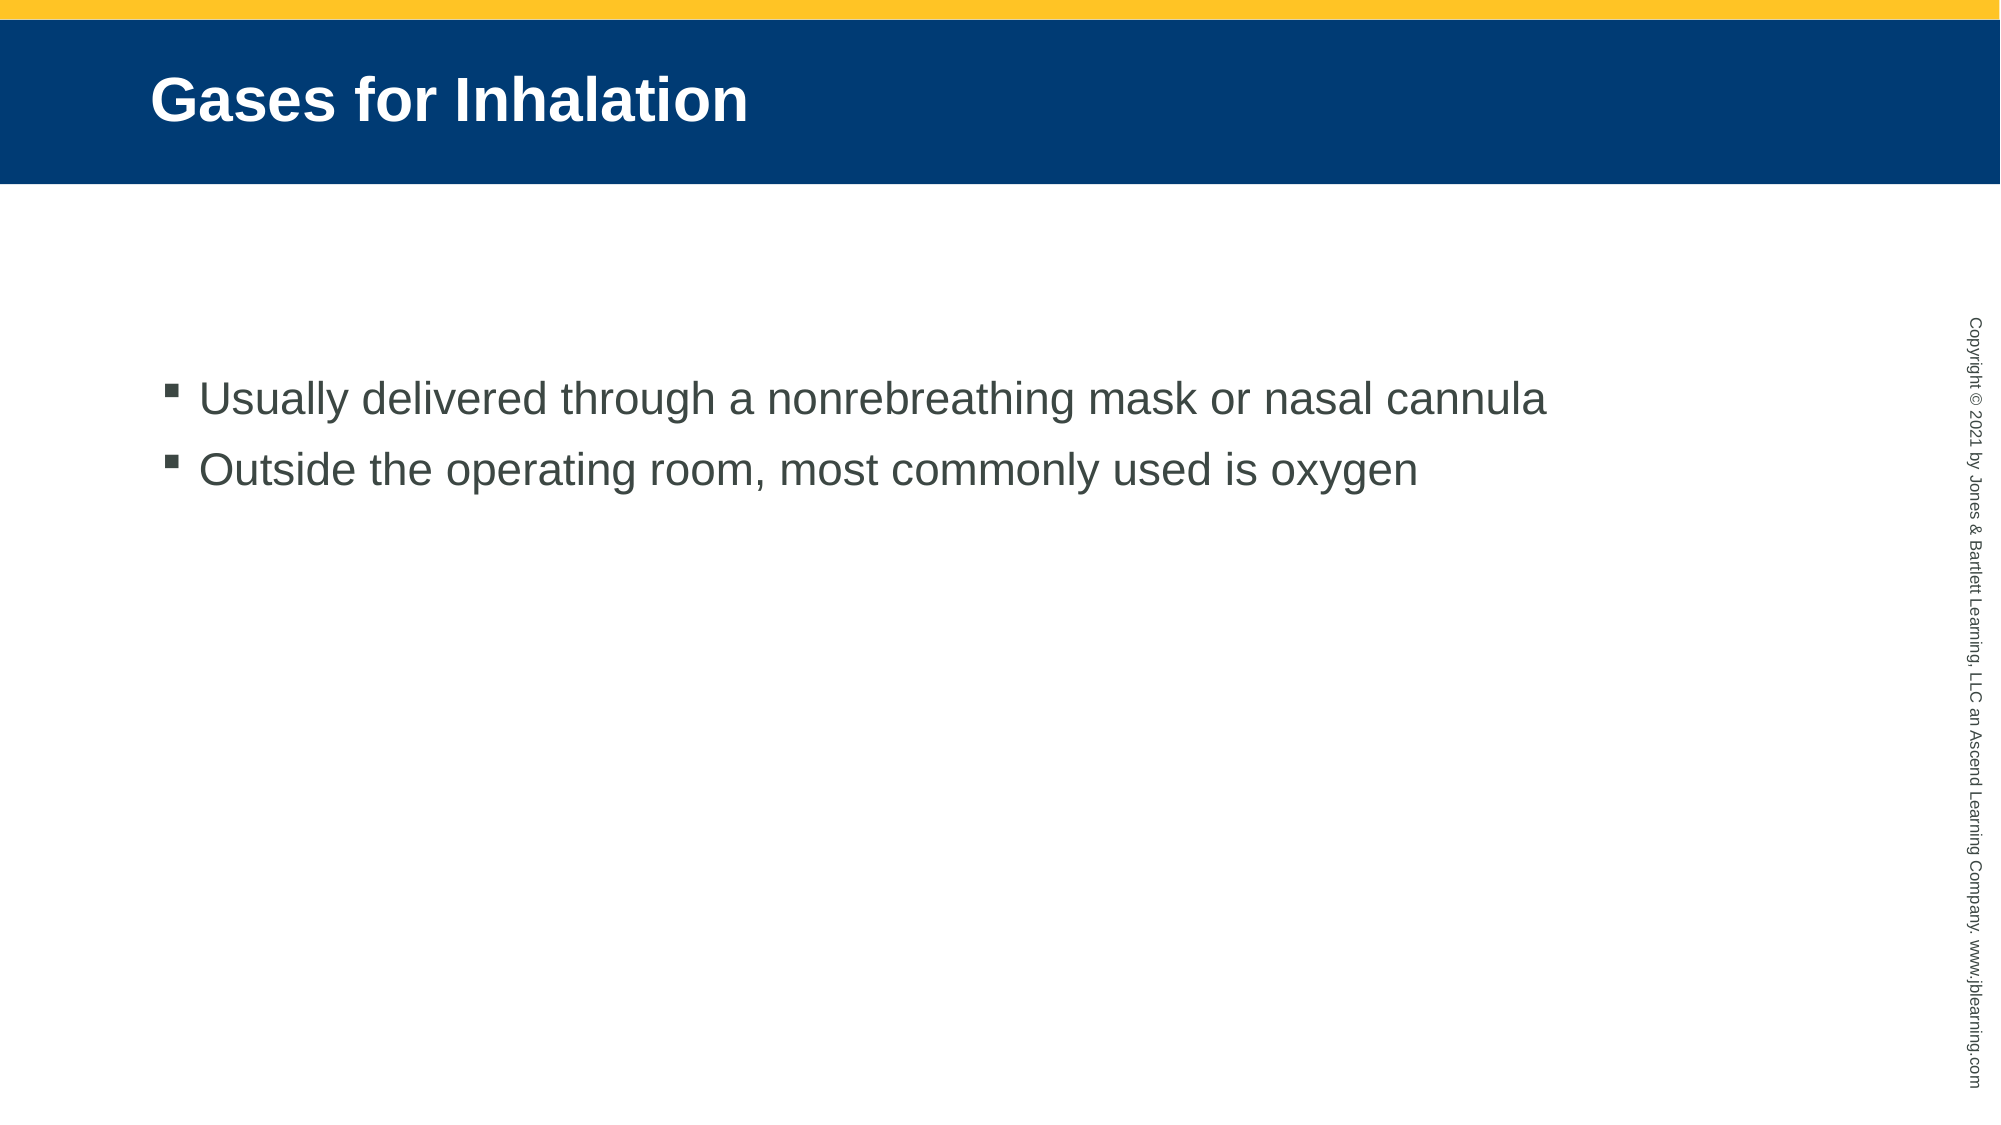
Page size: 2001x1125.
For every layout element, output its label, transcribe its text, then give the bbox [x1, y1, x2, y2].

title Gases for Inhalation [0, 19, 2000, 185]
list Usually delivered through a nonrebreathing mask or nasal cannula Outside the operating room, most commonly used is oxygen [146, 361, 1859, 1016]
